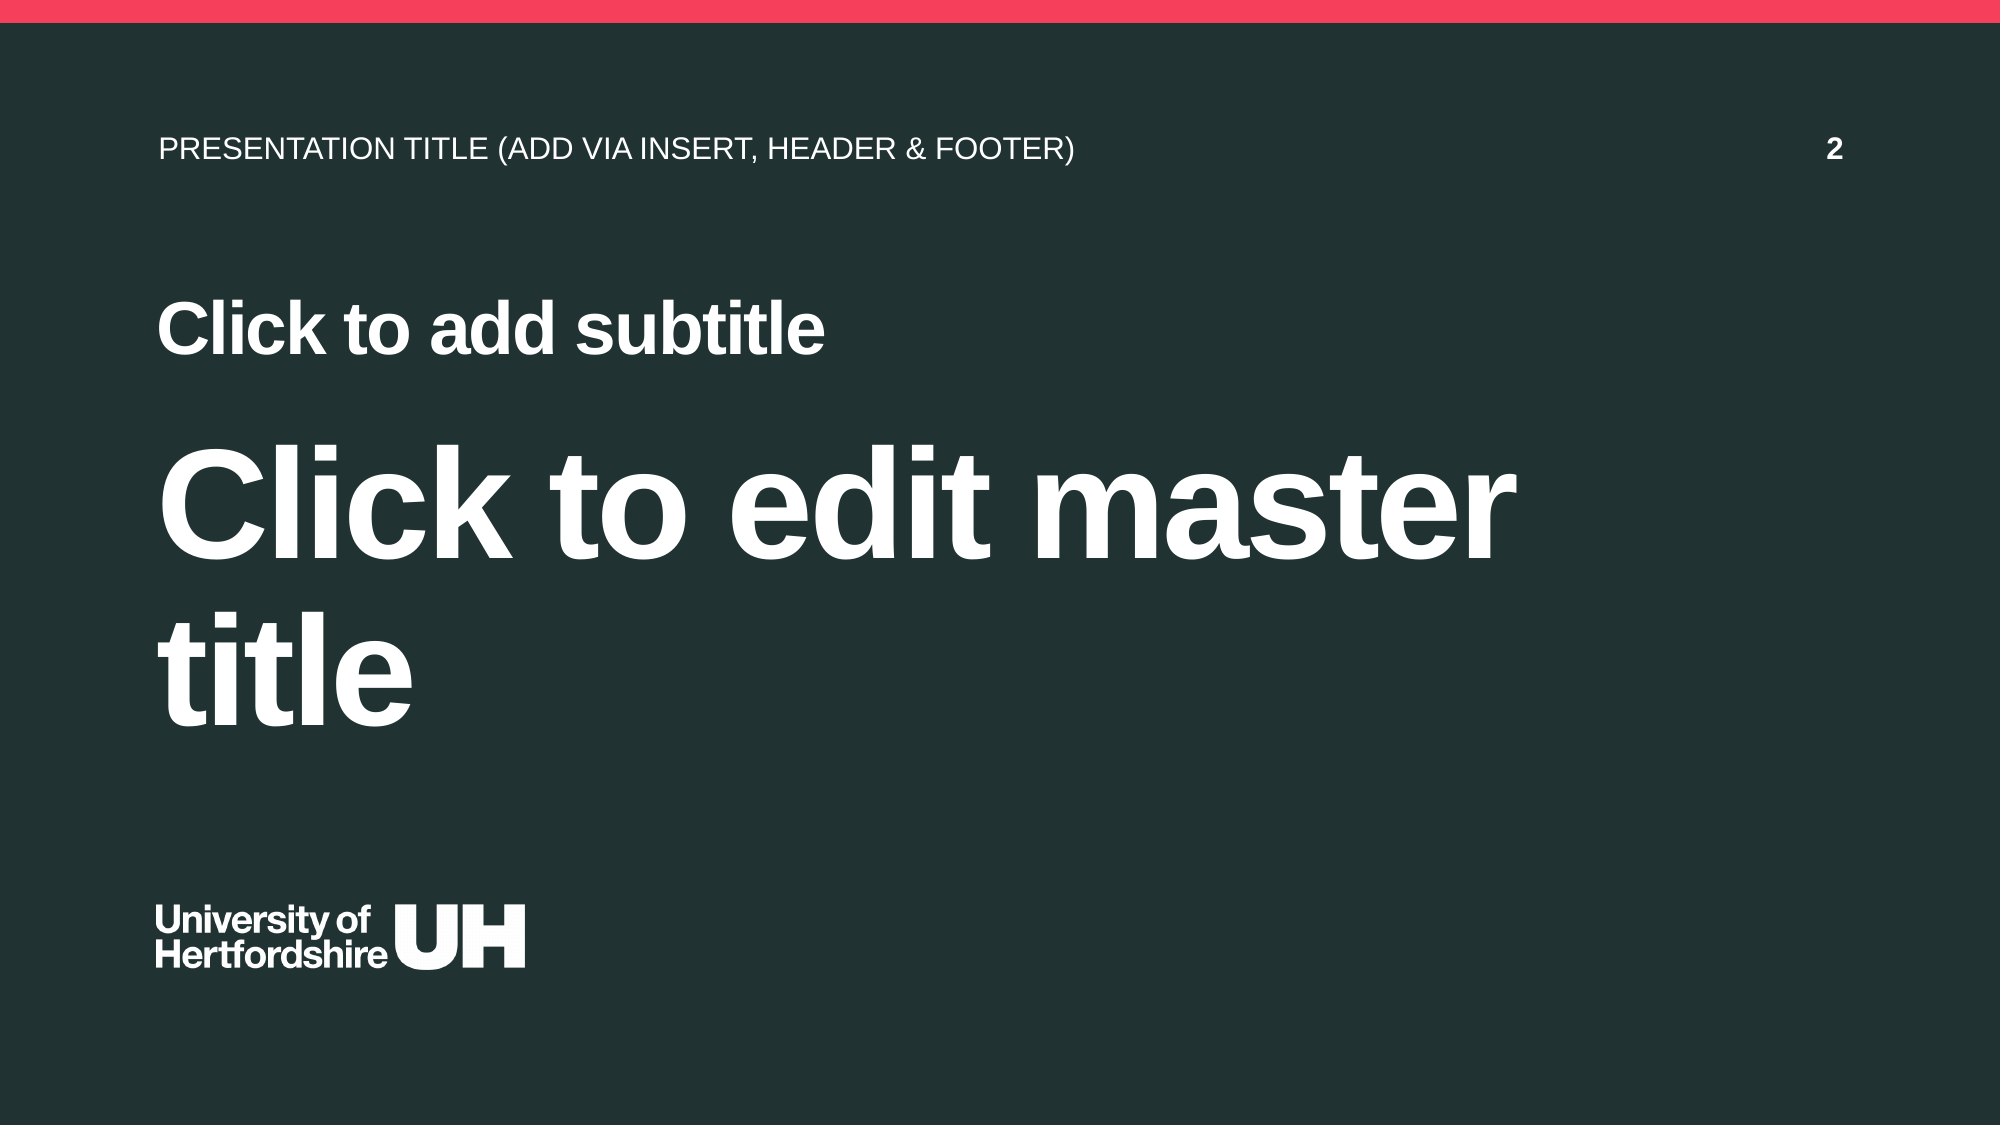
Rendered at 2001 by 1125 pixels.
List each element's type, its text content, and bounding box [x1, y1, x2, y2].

footer PRESENTATION TITLE (ADD VIA INSERT, HEADER & FOOTER) [158, 127, 1336, 166]
subtitle Click to add subtitle [156, 310, 1802, 370]
slide_number 2 [1741, 127, 1844, 166]
title Click to edit master title [156, 423, 1802, 778]
picture [156, 904, 525, 970]
